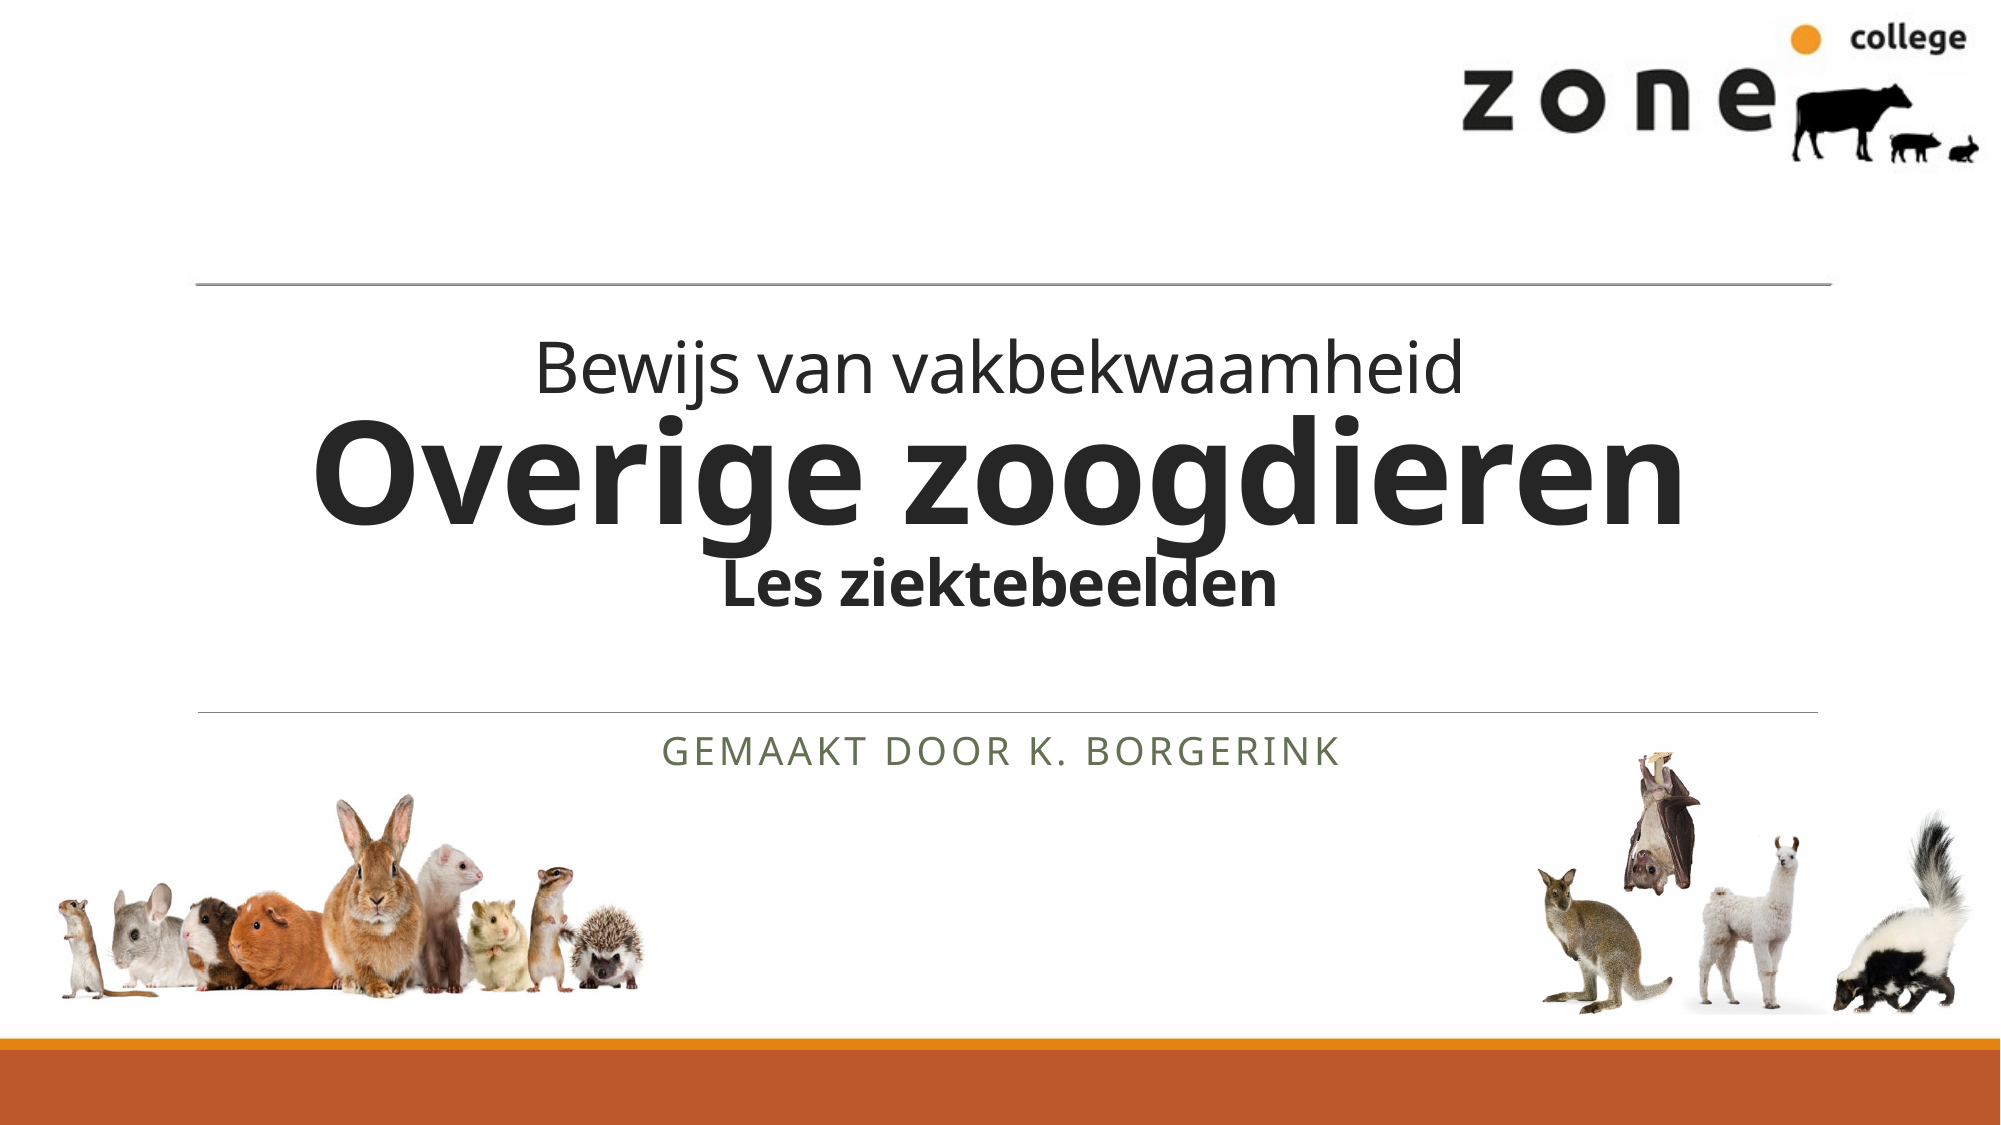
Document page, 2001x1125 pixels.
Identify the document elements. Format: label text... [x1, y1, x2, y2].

title Bewijs van vakbekwaamheid Overige zoogdieren Les ziektebeelden [249, 235, 1750, 628]
subtitle Gemaakt door K. Borgerink [249, 724, 1750, 964]
picture [0, 0, 2001, 1125]
